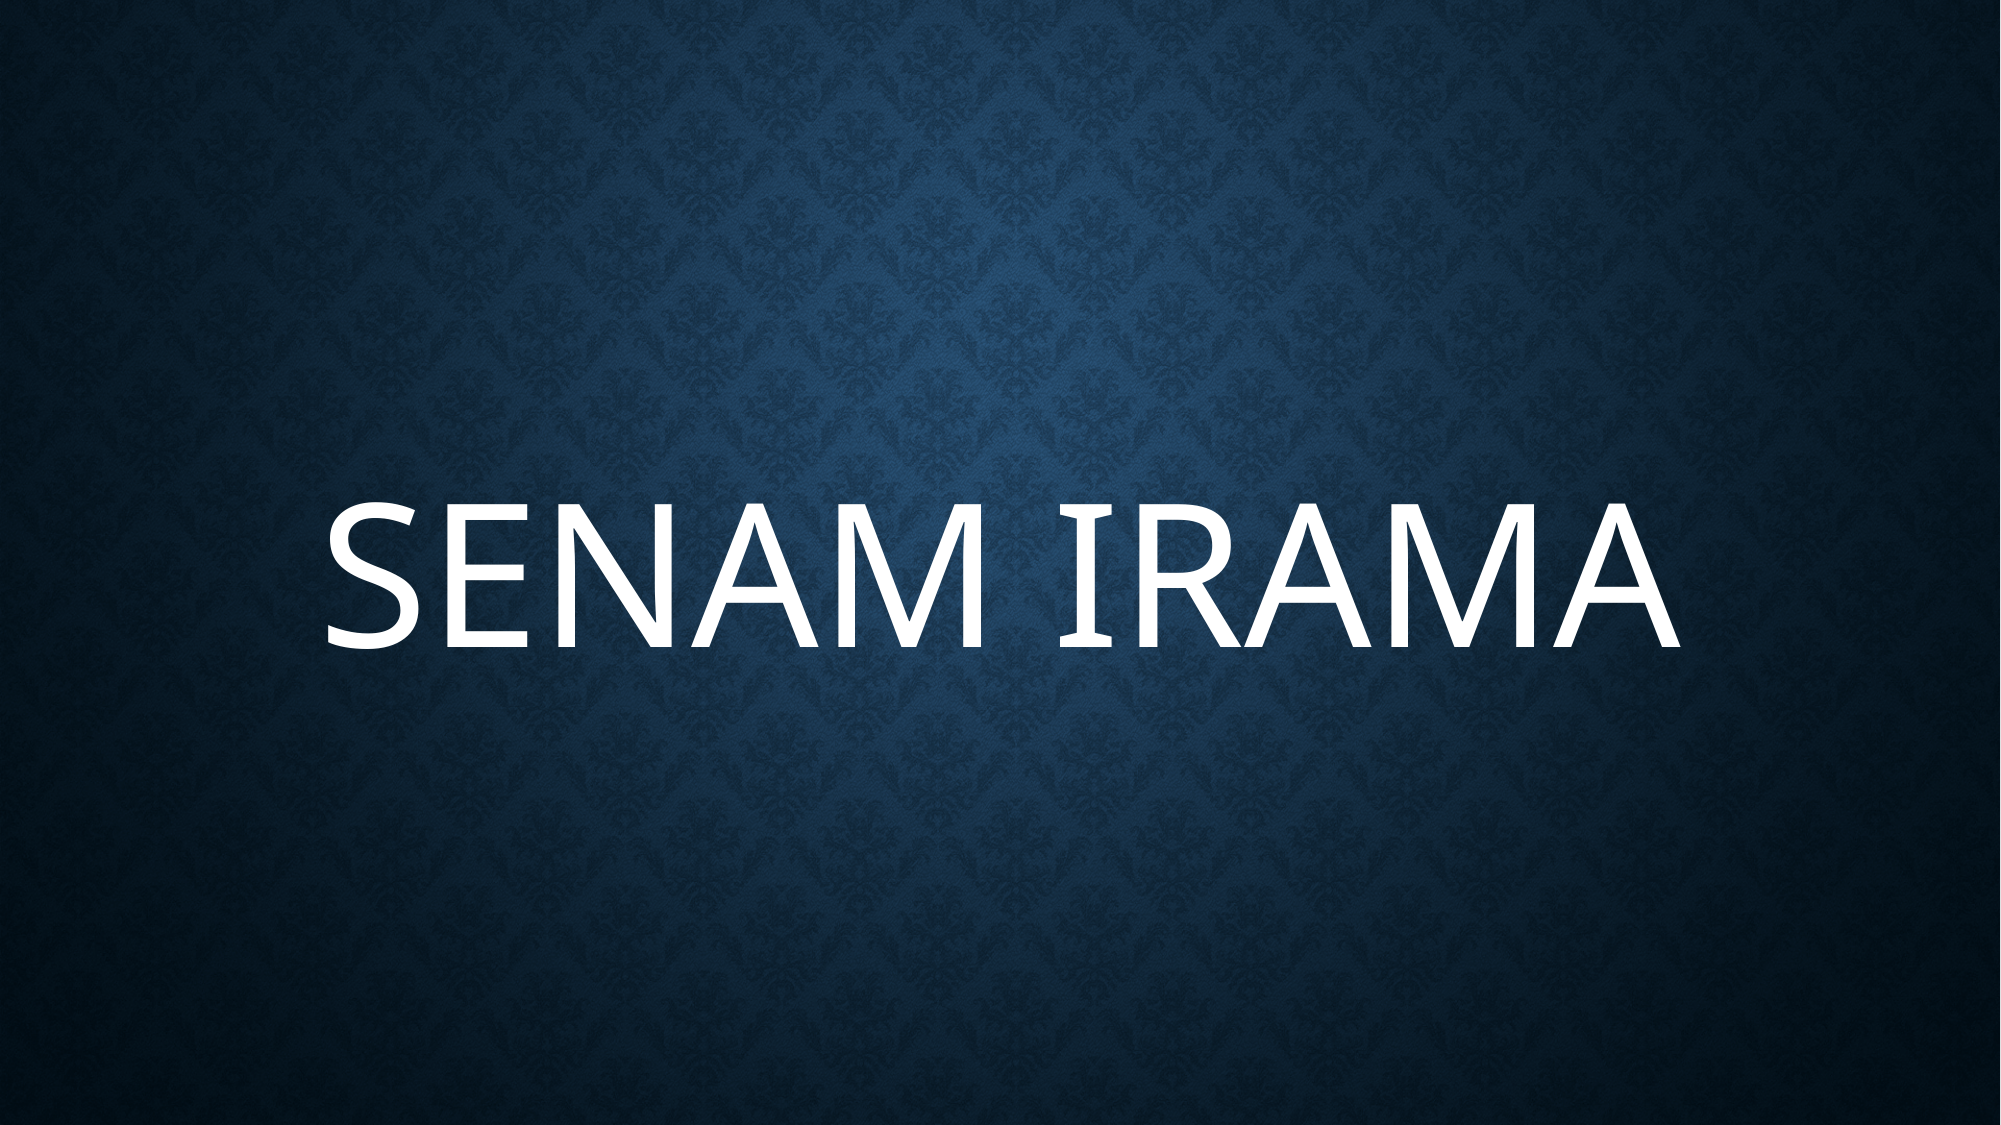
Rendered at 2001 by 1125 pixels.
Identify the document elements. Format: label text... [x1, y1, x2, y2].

title SENAM IRAMA [279, 306, 1722, 698]
